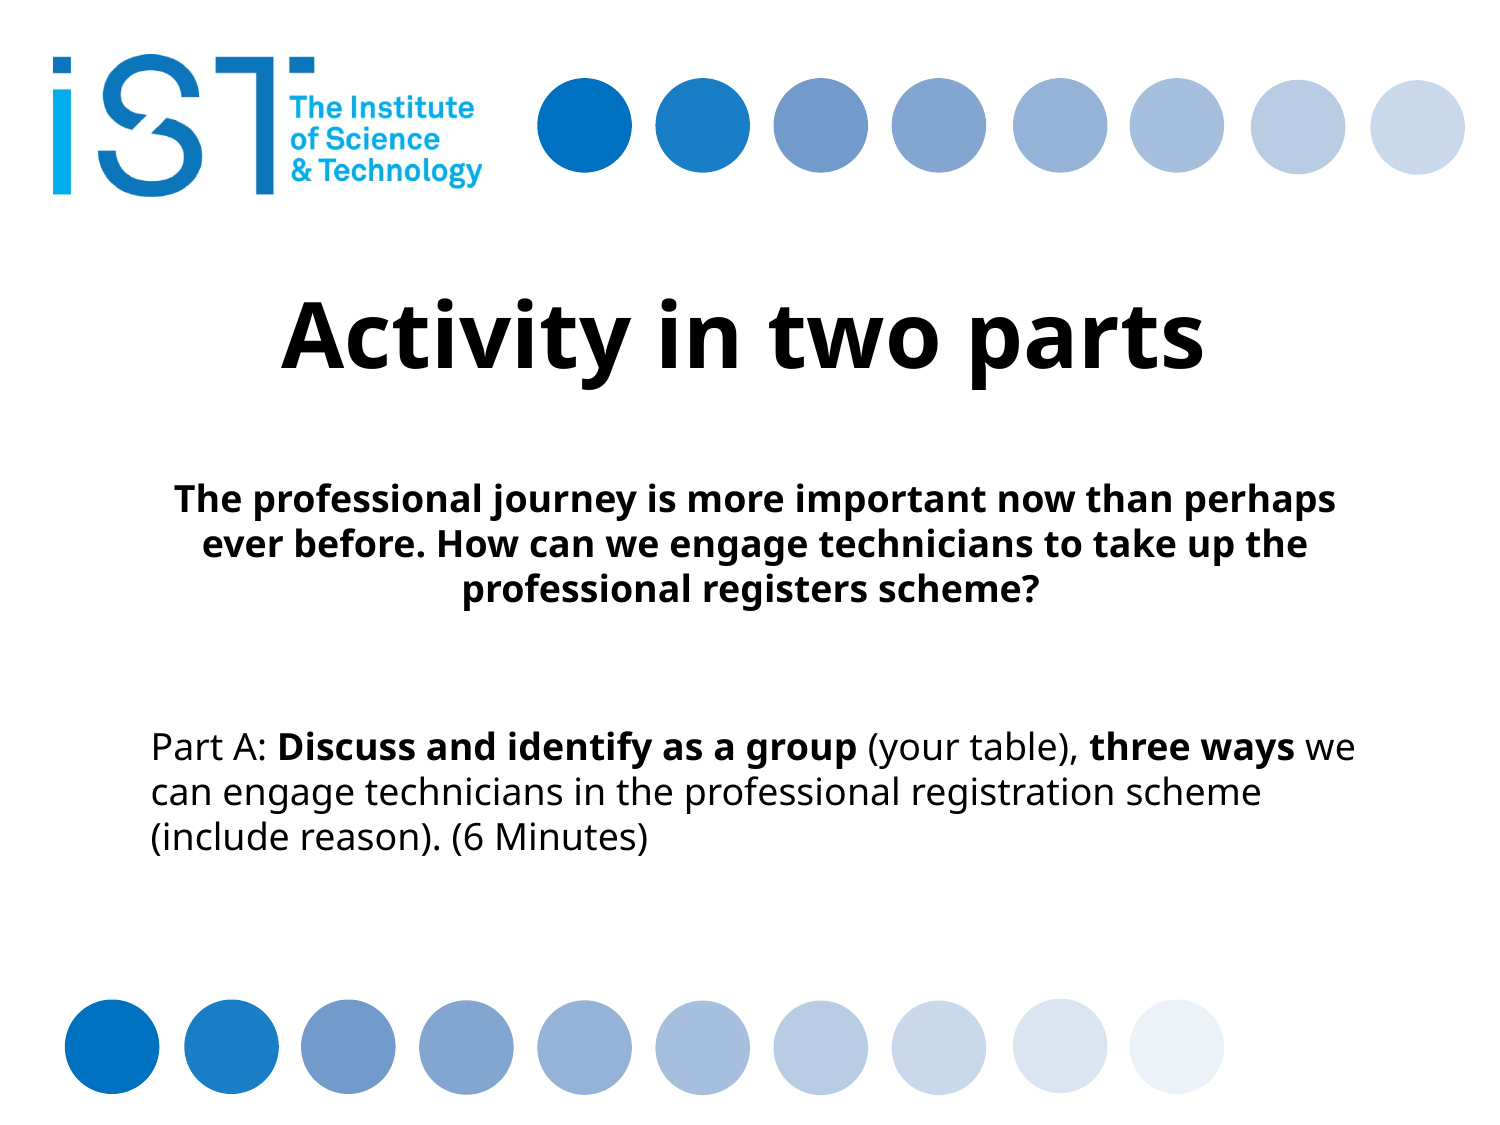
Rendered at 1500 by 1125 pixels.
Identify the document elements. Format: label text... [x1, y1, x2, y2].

title Activity in two parts [135, 231, 1353, 433]
list The professional journey is more important now than perhaps ever before. How can we engage technicians to take up the professional registers scheme? Part A: Discuss and identify as a group (your table), three ways we can engage technicians in the professional registration scheme (include reason). (6 Minutes) [135, 467, 1376, 929]
picture [53, 54, 482, 197]
